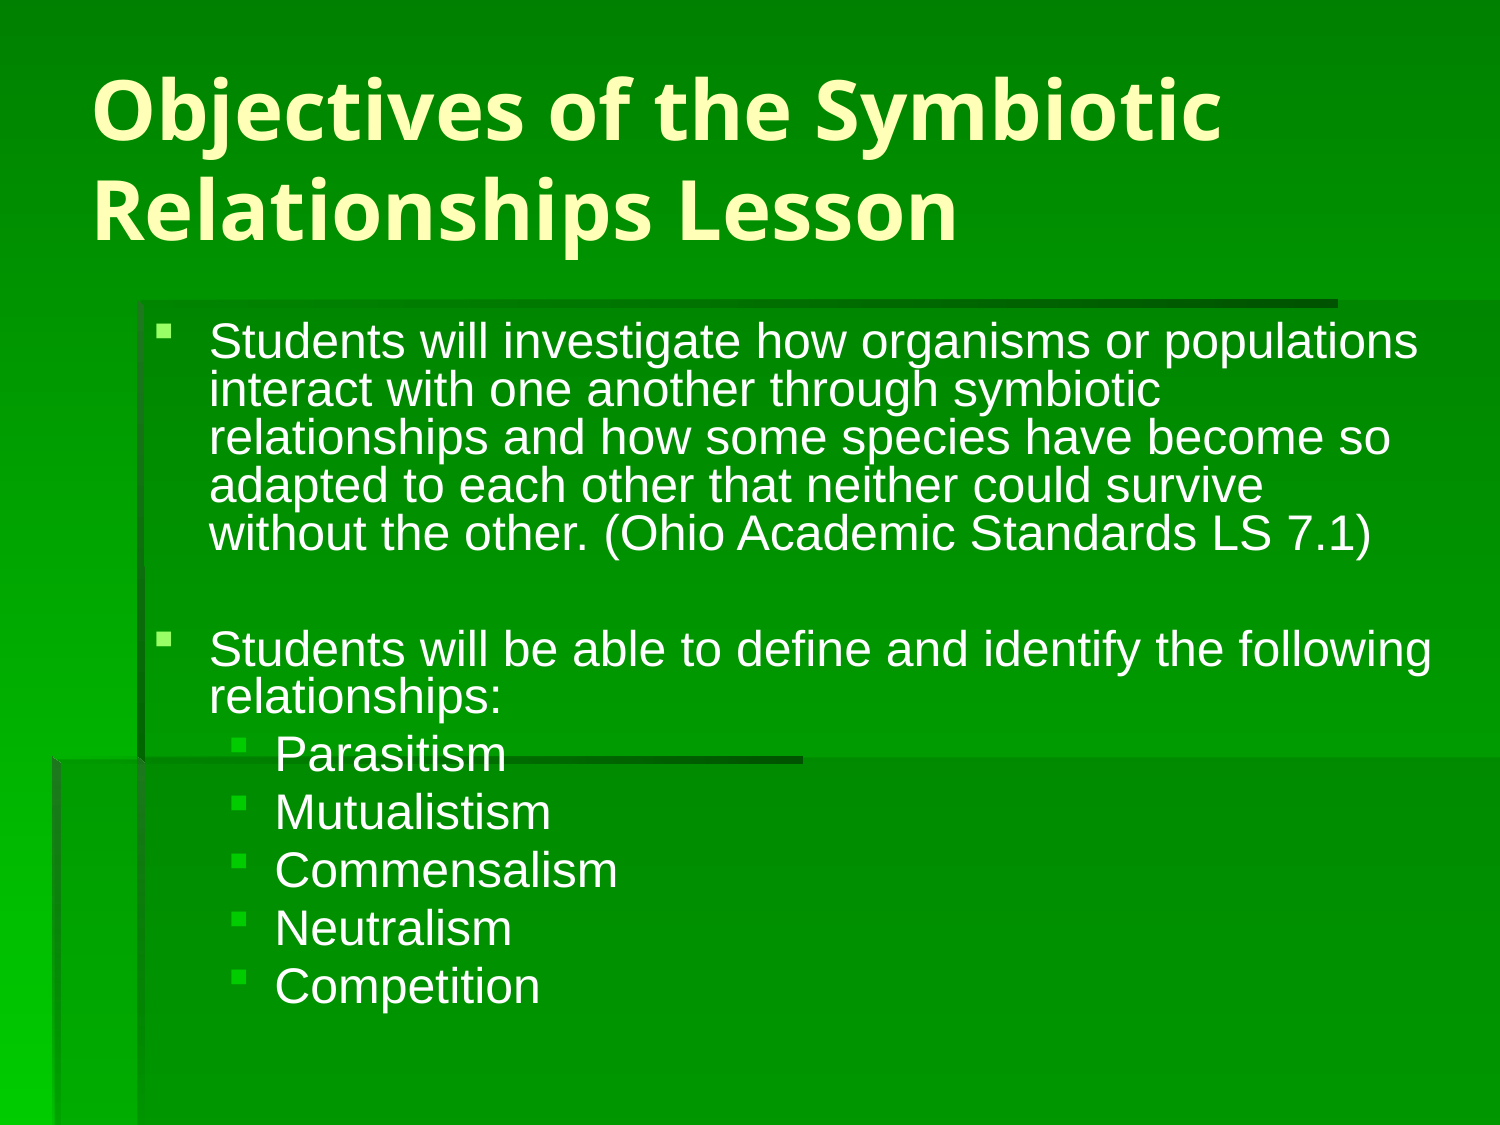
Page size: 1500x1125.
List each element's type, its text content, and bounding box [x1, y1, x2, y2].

list Students will investigate how organisms or populations interact with one another through symbiotic relationships and how some species have become so adapted to each other that neither could survive without the other. (Ohio Academic Standards LS 7.1) Students will be able to define and identify the following relationships: Parasitism Mutualistism Commensalism Neutralism Competition [137, 312, 1452, 1001]
title Objectives of the Symbiotic Relationships Lesson [74, 39, 1451, 276]
